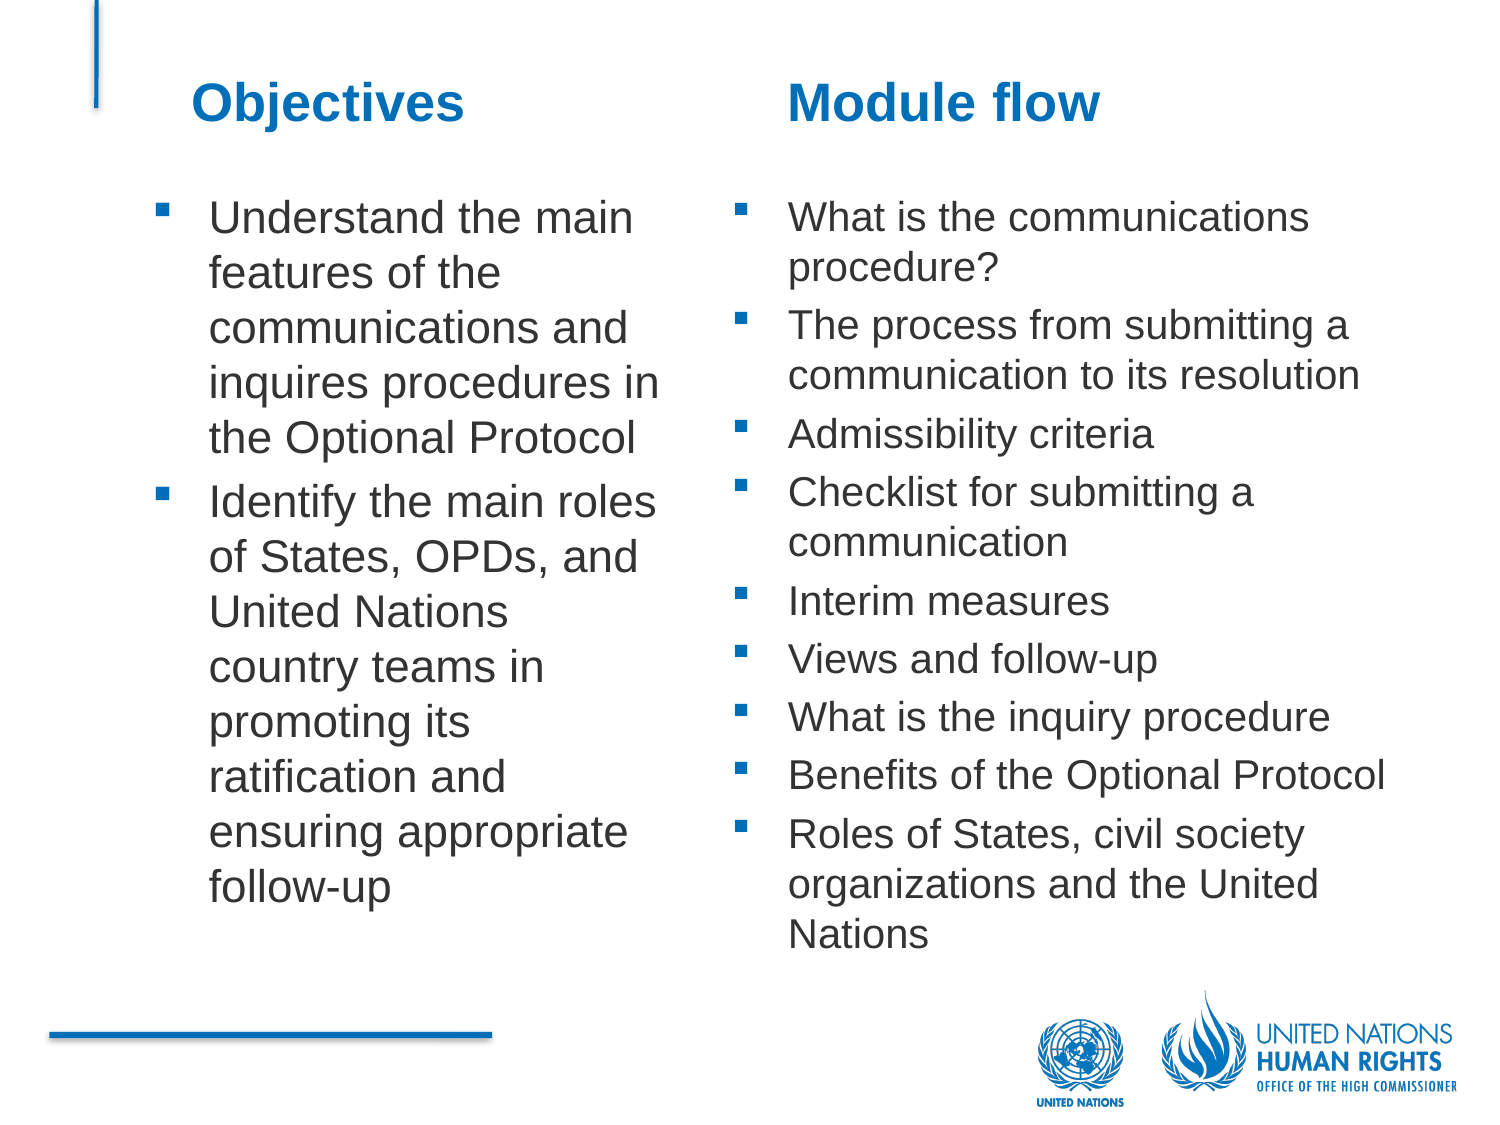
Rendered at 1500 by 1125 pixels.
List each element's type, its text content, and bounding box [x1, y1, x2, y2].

text_box Objectives [176, 60, 481, 140]
text_box What is the communications procedure? The process from submitting a communication to its resolution Admissibility criteria Checklist for submitting a communication Interim measures Views and follow-up What is the inquiry procedure Benefits of the Optional Protocol Roles of States, civil society organizations and the United Nations [716, 182, 1461, 1035]
text_box Understand the main features of the communications and inquires procedures in the Optional Protocol Identify the main roles of States, OPDs, and United Nations country teams in promoting its ratification and ensuring appropriate follow-up [137, 180, 675, 920]
picture [1037, 1035, 1457, 1107]
text_box Module flow [772, 60, 1116, 140]
